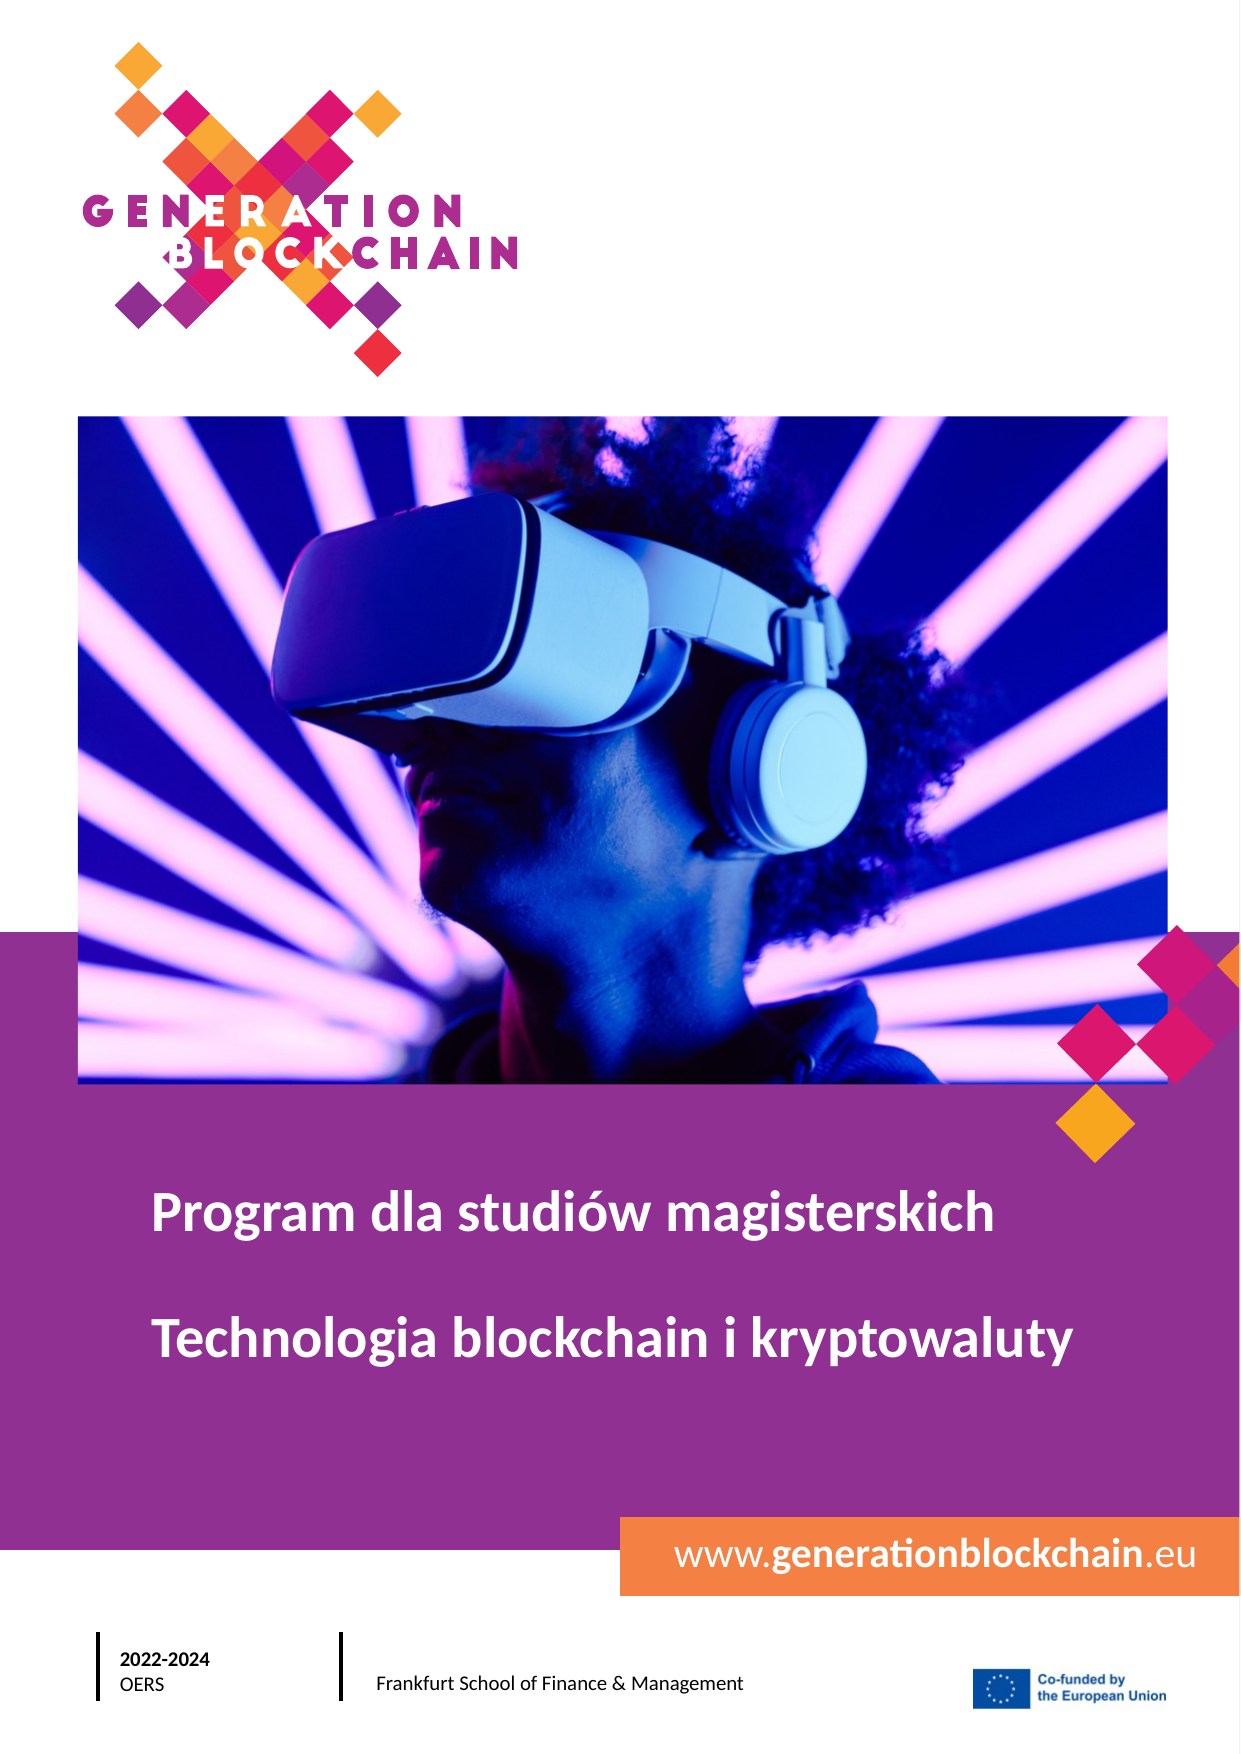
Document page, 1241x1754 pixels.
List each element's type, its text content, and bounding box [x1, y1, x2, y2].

picture [973, 1666, 1168, 1712]
text_box www.generationblockchain.eu [659, 1518, 1213, 1619]
picture [77, 416, 1168, 1085]
list Frankfurt School of Finance & Management [361, 1637, 820, 1707]
list 2022-2024 OERS [105, 1638, 307, 1708]
text_box Program dla studiów magisterskich Technologia blockchain i kryptowaluty [99, 1173, 1140, 1375]
